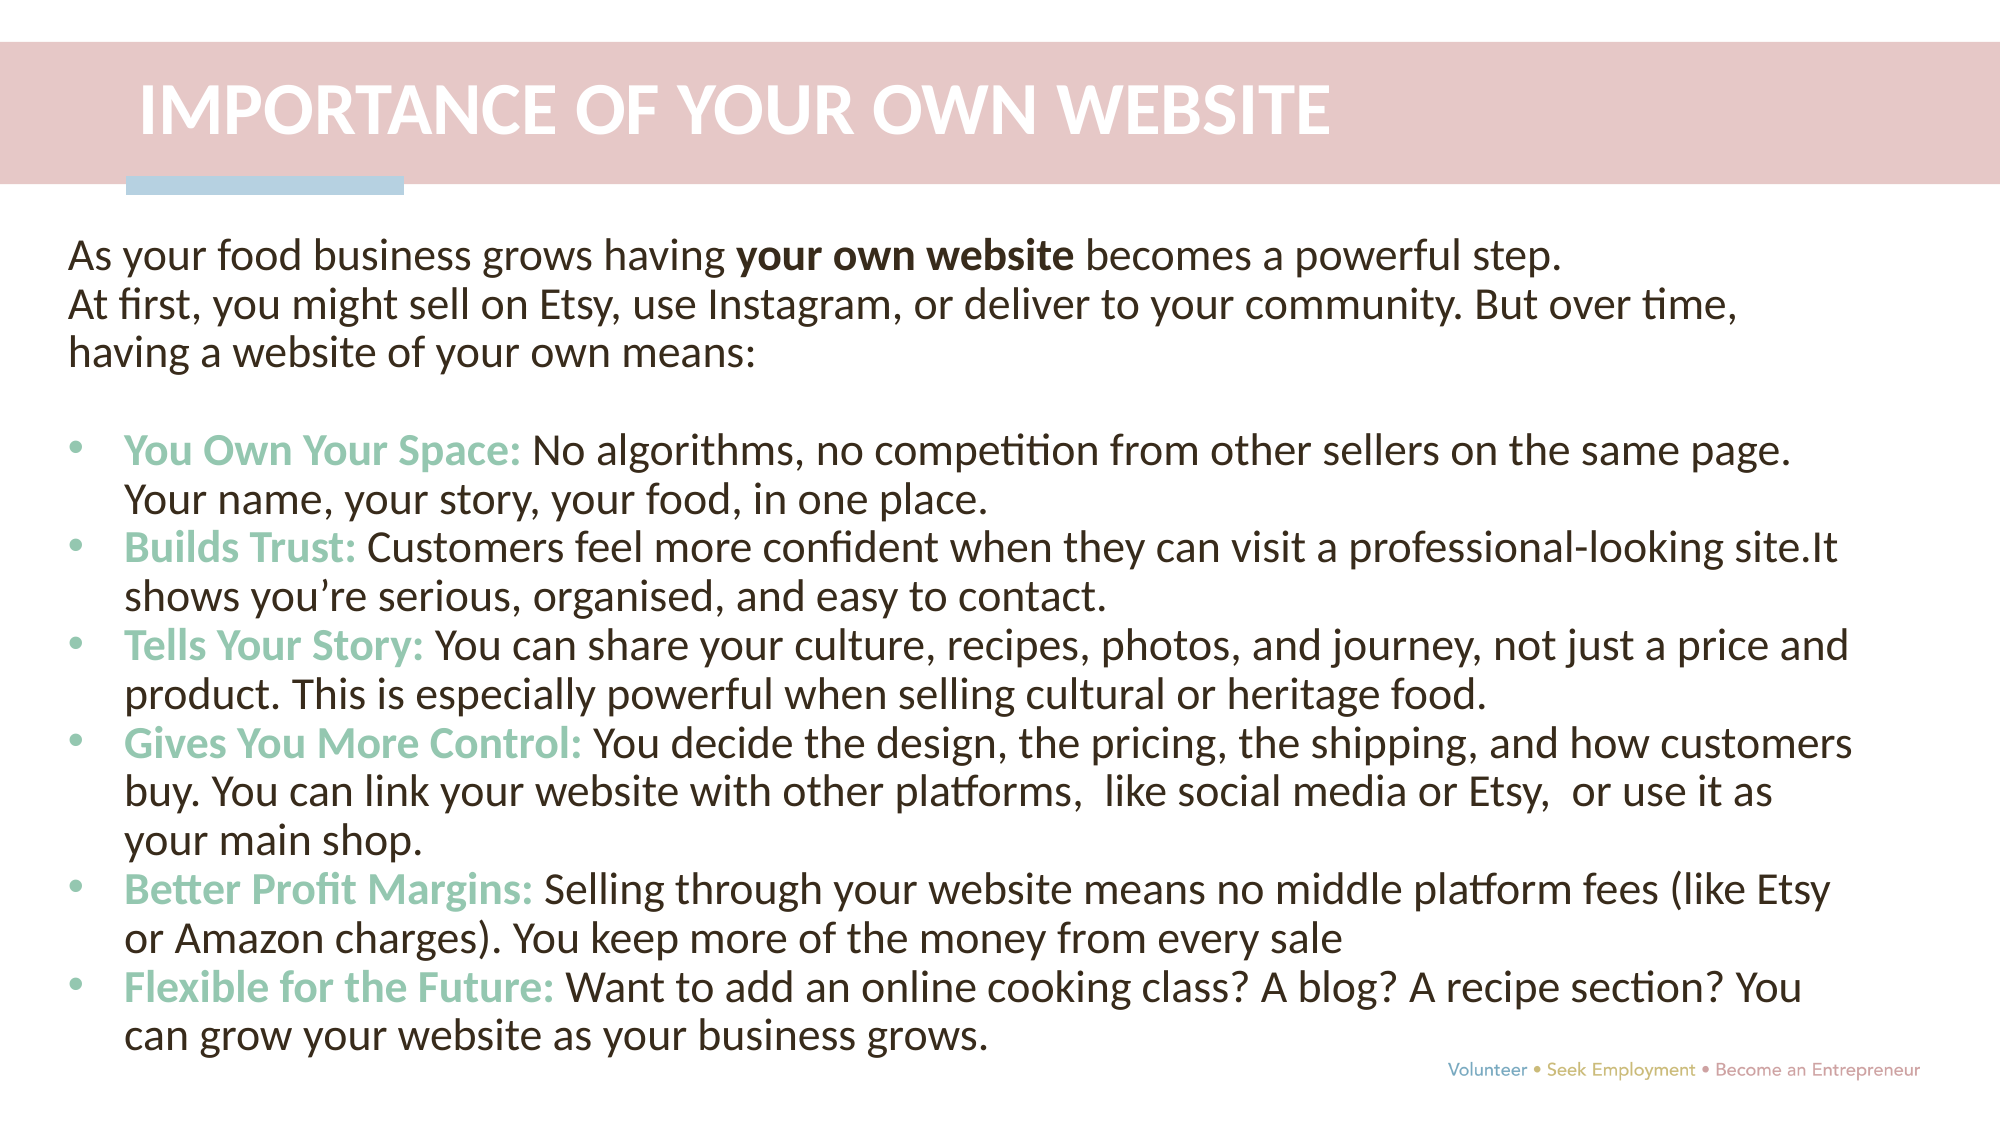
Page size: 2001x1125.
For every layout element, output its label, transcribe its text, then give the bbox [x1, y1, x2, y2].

list IMPORTANCE OF YOUR OWN WEBSITE [123, 51, 1913, 170]
text_box As your food business grows having your own website becomes a powerful step. At first, you might sell on Etsy, use Instagram, or deliver to your community. But over time, having a website of your own means: You Own Your Space: No algorithms, no competition from other sellers on the same page. Your name, your story, your food, in one place. Builds Trust: Customers feel more confident when they can visit a professional-looking site.It shows you’re serious, organised, and easy to contact. Tells Your Story: You can share your culture, recipes, photos, and journey, not just a price and product. This is especially powerful when selling cultural or heritage food. Gives You More Control: You decide the design, the pricing, the shipping, and how customers buy. You can link your website with other platforms, like social media or Etsy, or use it as your main shop. Better Profit Margins: Selling through your website means no middle platform fees (like Etsy or Amazon charges). You keep more of the money from every sale Flexible for the Future: Want to add an online cooking class? A blog? A recipe section? You can grow your website as your business grows. [52, 223, 1869, 699]
picture [1418, 1046, 1971, 1103]
